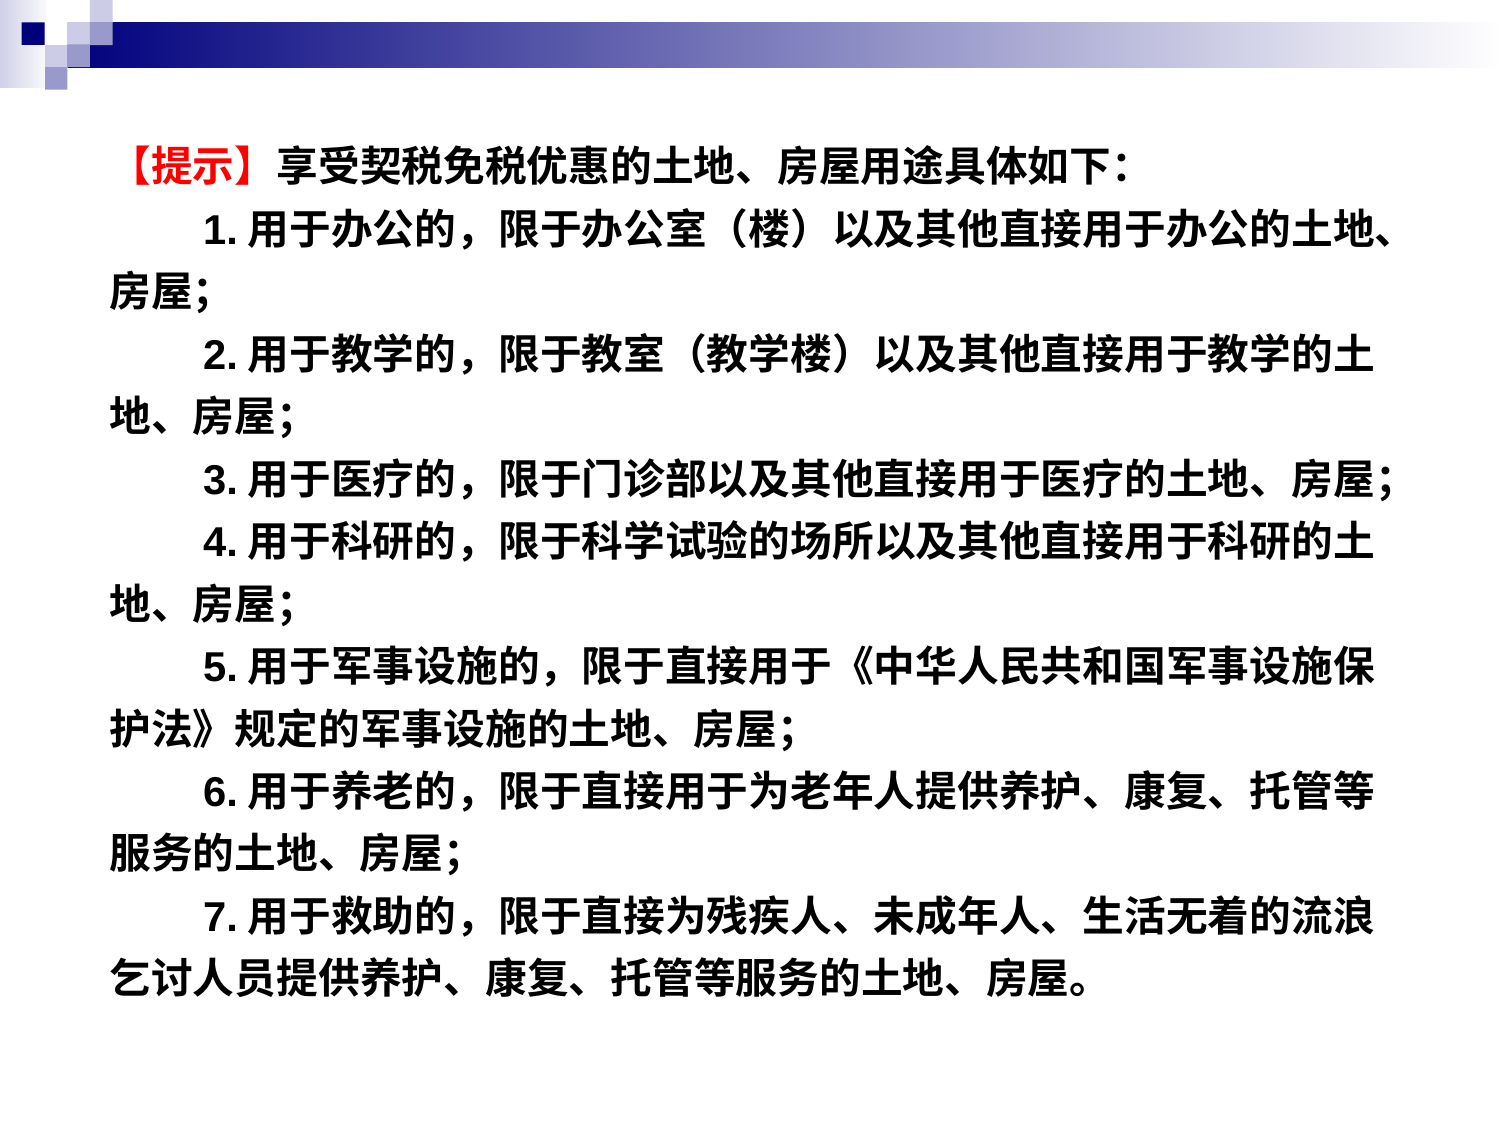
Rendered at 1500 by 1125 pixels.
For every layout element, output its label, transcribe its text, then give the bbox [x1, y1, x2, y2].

text_box 【提示】享受契税免税优惠的土地、房屋用途具体如下： 1.用于办公的，限于办公室（楼）以及其他直接用于办公的土地、房屋； 2.用于教学的，限于教室（教学楼）以及其他直接用于教学的土地、房屋； 3.用于医疗的，限于门诊部以及其他直接用于医疗的土地、房屋； 4.用于科研的，限于科学试验的场所以及其他直接用于科研的土地、房屋； 5.用于军事设施的，限于直接用于《中华人民共和国军事设施保护法》规定的军事设施的土地、房屋； 6.用于养老的，限于直接用于为老年人提供养护、康复、托管等服务的土地、房屋； 7.用于救助的，限于直接为残疾人、未成年人、生活无着的流浪乞讨人员提供养护、康复、托管等服务的土地、房屋。 [94, 120, 1424, 1010]
